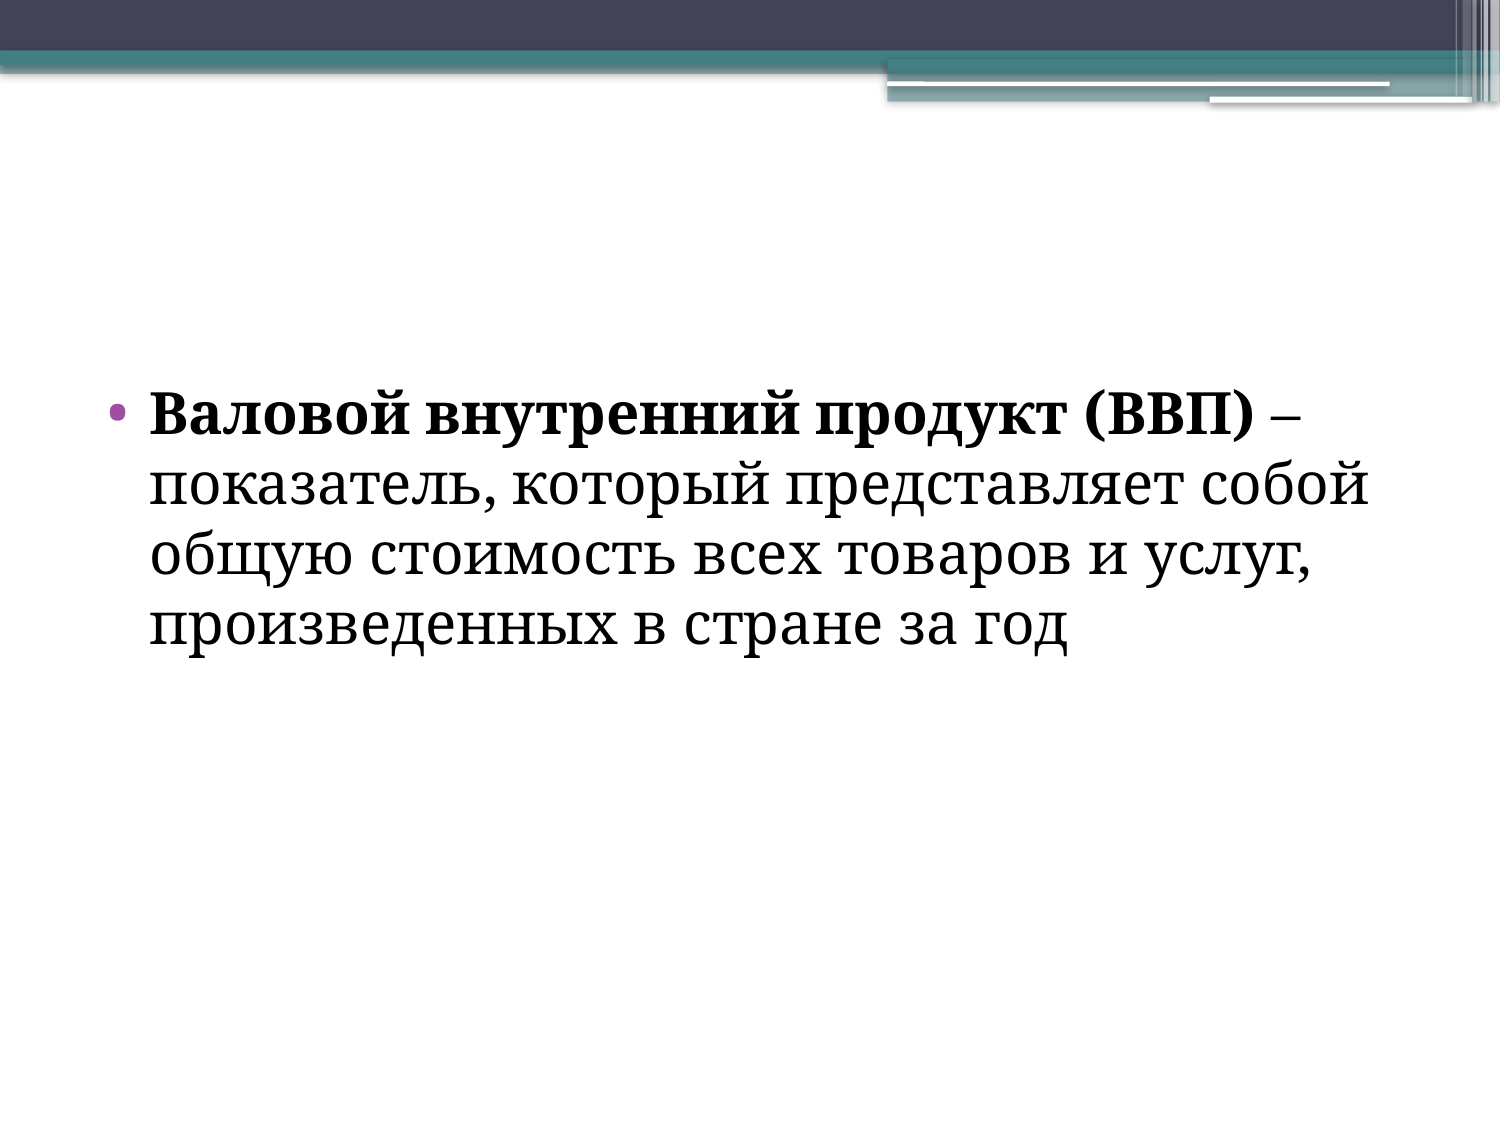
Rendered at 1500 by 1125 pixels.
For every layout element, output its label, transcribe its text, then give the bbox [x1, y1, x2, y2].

list Валовой внутренний продукт (ВВП) – показатель, который представляет собой общую стоимость всех товаров и услуг, произведенных в стране за год [75, 368, 1425, 1079]
